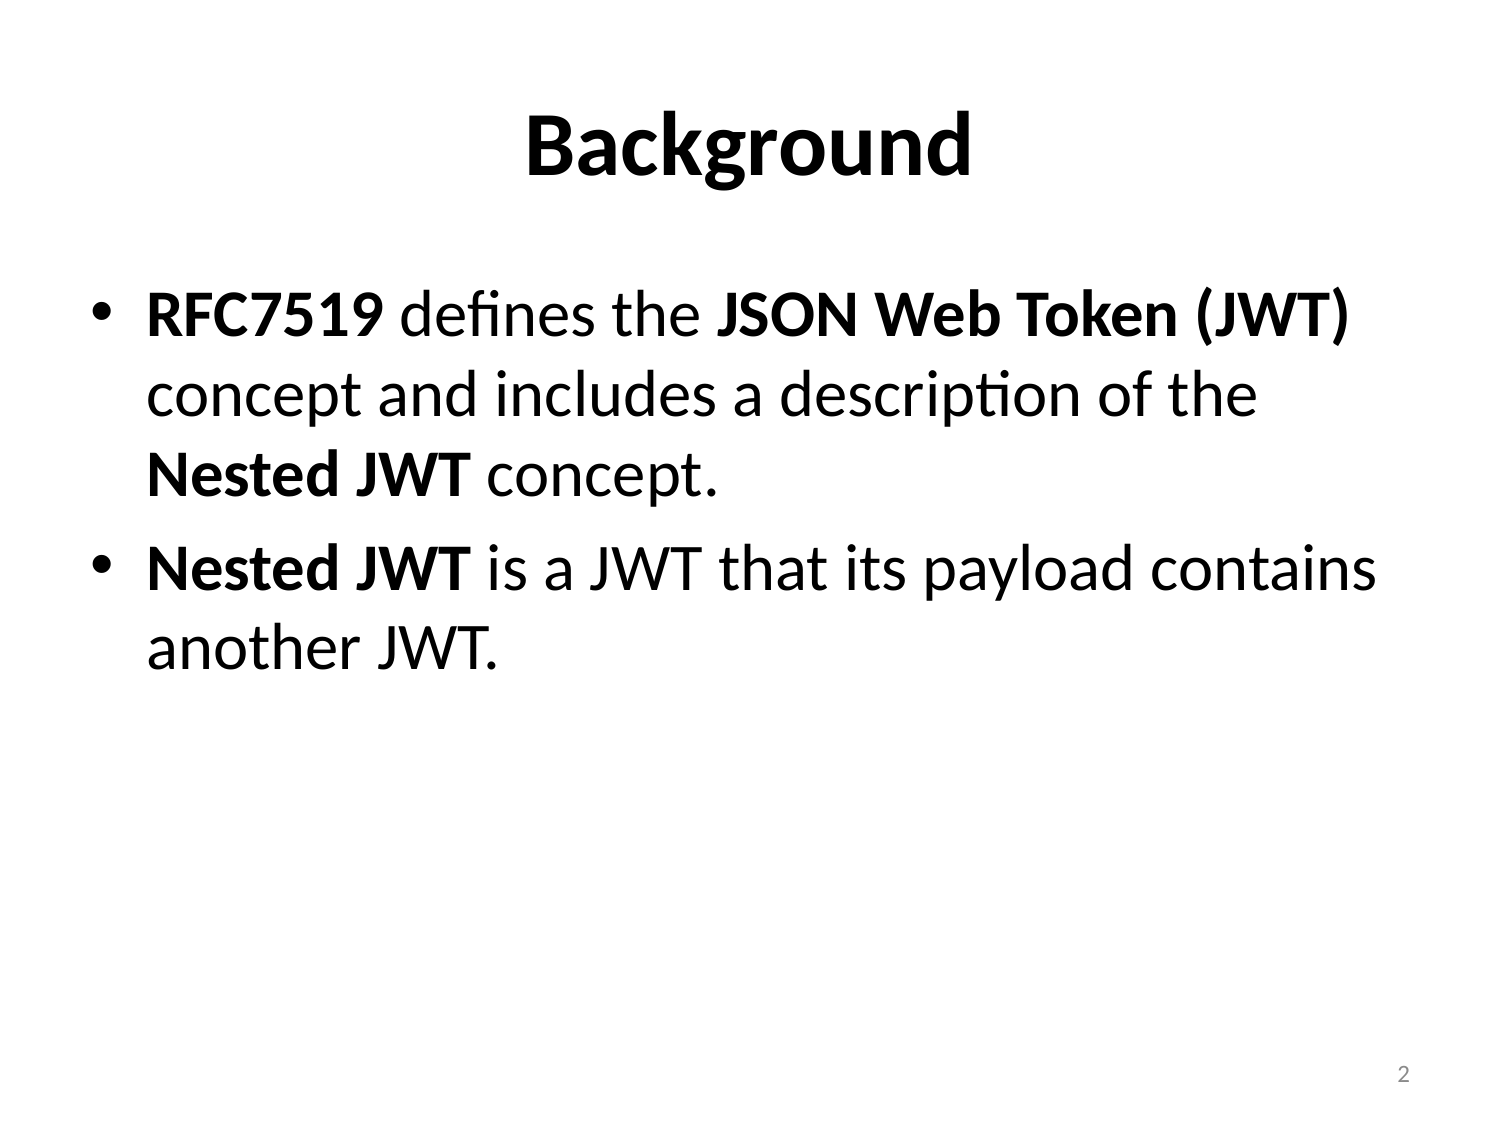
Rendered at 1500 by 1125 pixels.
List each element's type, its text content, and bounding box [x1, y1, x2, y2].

list RFC7519 defines the JSON Web Token (JWT) concept and includes a description of the Nested JWT concept. Nested JWT is a JWT that its payload contains another JWT. [75, 262, 1425, 1005]
title Background [75, 45, 1425, 233]
slide_number 2 [1074, 1042, 1425, 1103]
